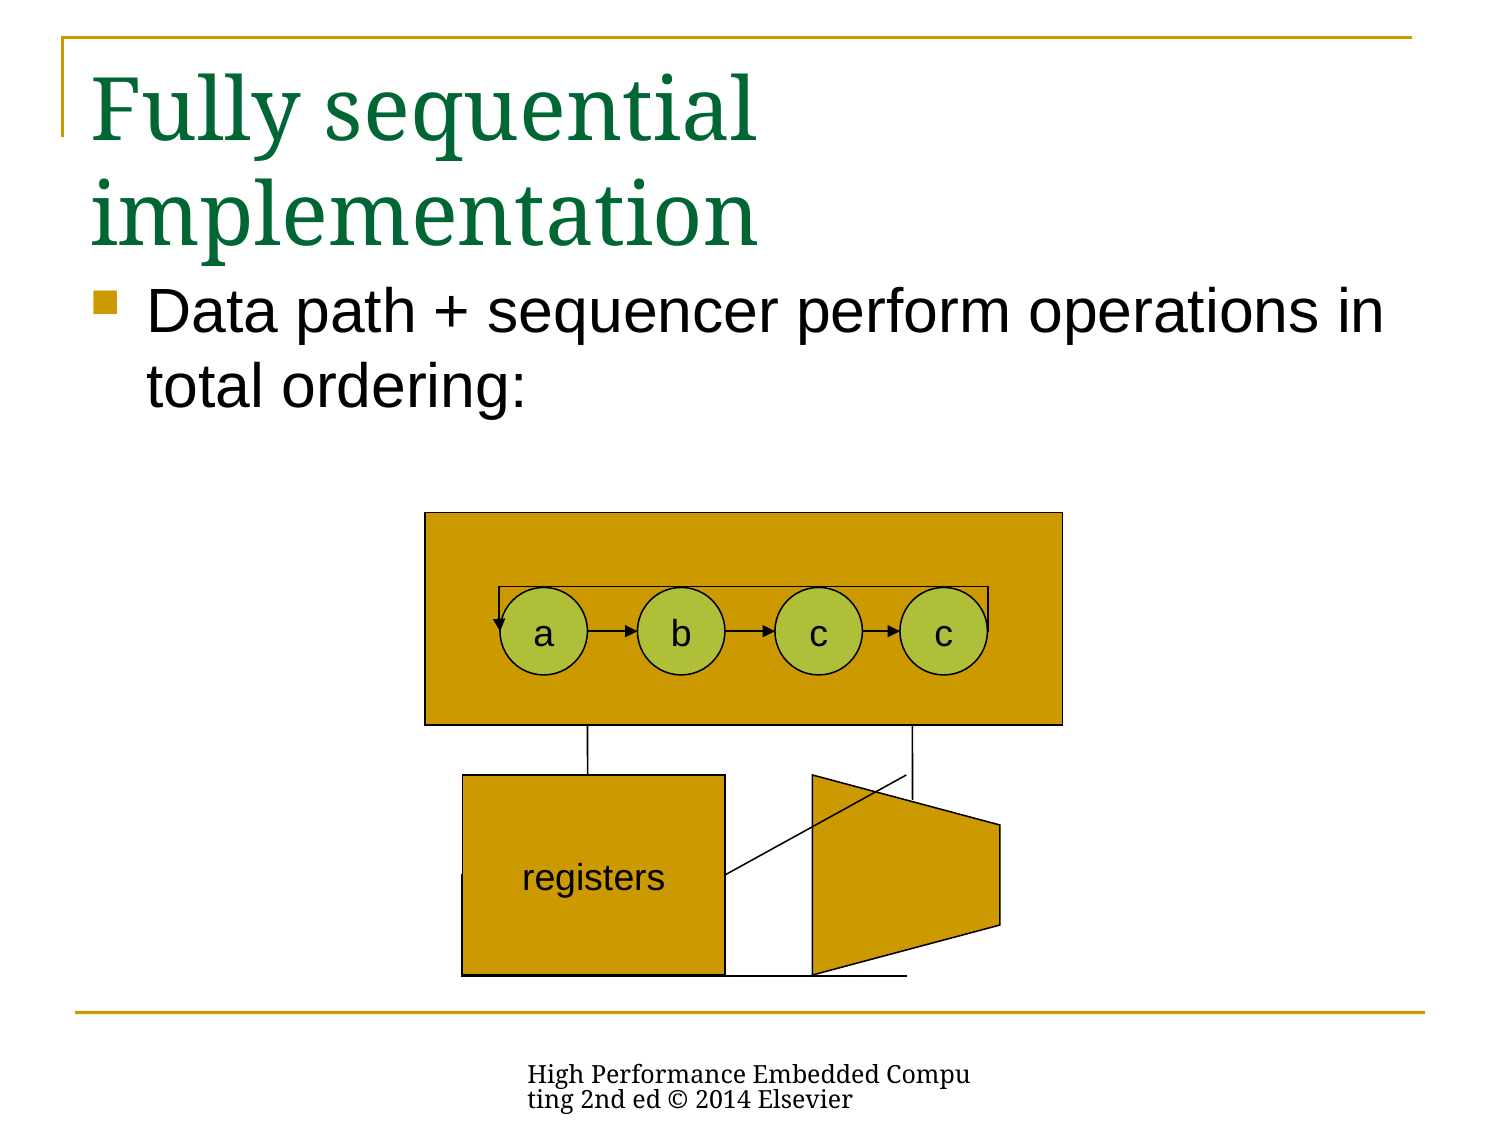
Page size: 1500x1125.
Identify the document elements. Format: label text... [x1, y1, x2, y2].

text_box registers [463, 883, 725, 974]
text_box a [502, 588, 588, 630]
text_box c [776, 641, 862, 675]
text_box [812, 792, 1000, 874]
text_box c [901, 636, 988, 675]
text_box [425, 512, 1063, 725]
list Data path + sequencer perform operations in total ordering: [75, 262, 1425, 1006]
text_box [812, 882, 1000, 974]
footer High Performance Embedded Computing 2nd ed © 2014 Elsevier [512, 1025, 988, 1100]
text_box registers [462, 774, 725, 874]
text_box [812, 774, 873, 825]
title Fully sequential implementation [75, 45, 1425, 233]
text_box b [638, 641, 724, 675]
text_box a [500, 639, 587, 675]
text_box b [637, 588, 725, 629]
text_box c [775, 588, 863, 629]
text_box c [900, 587, 988, 630]
